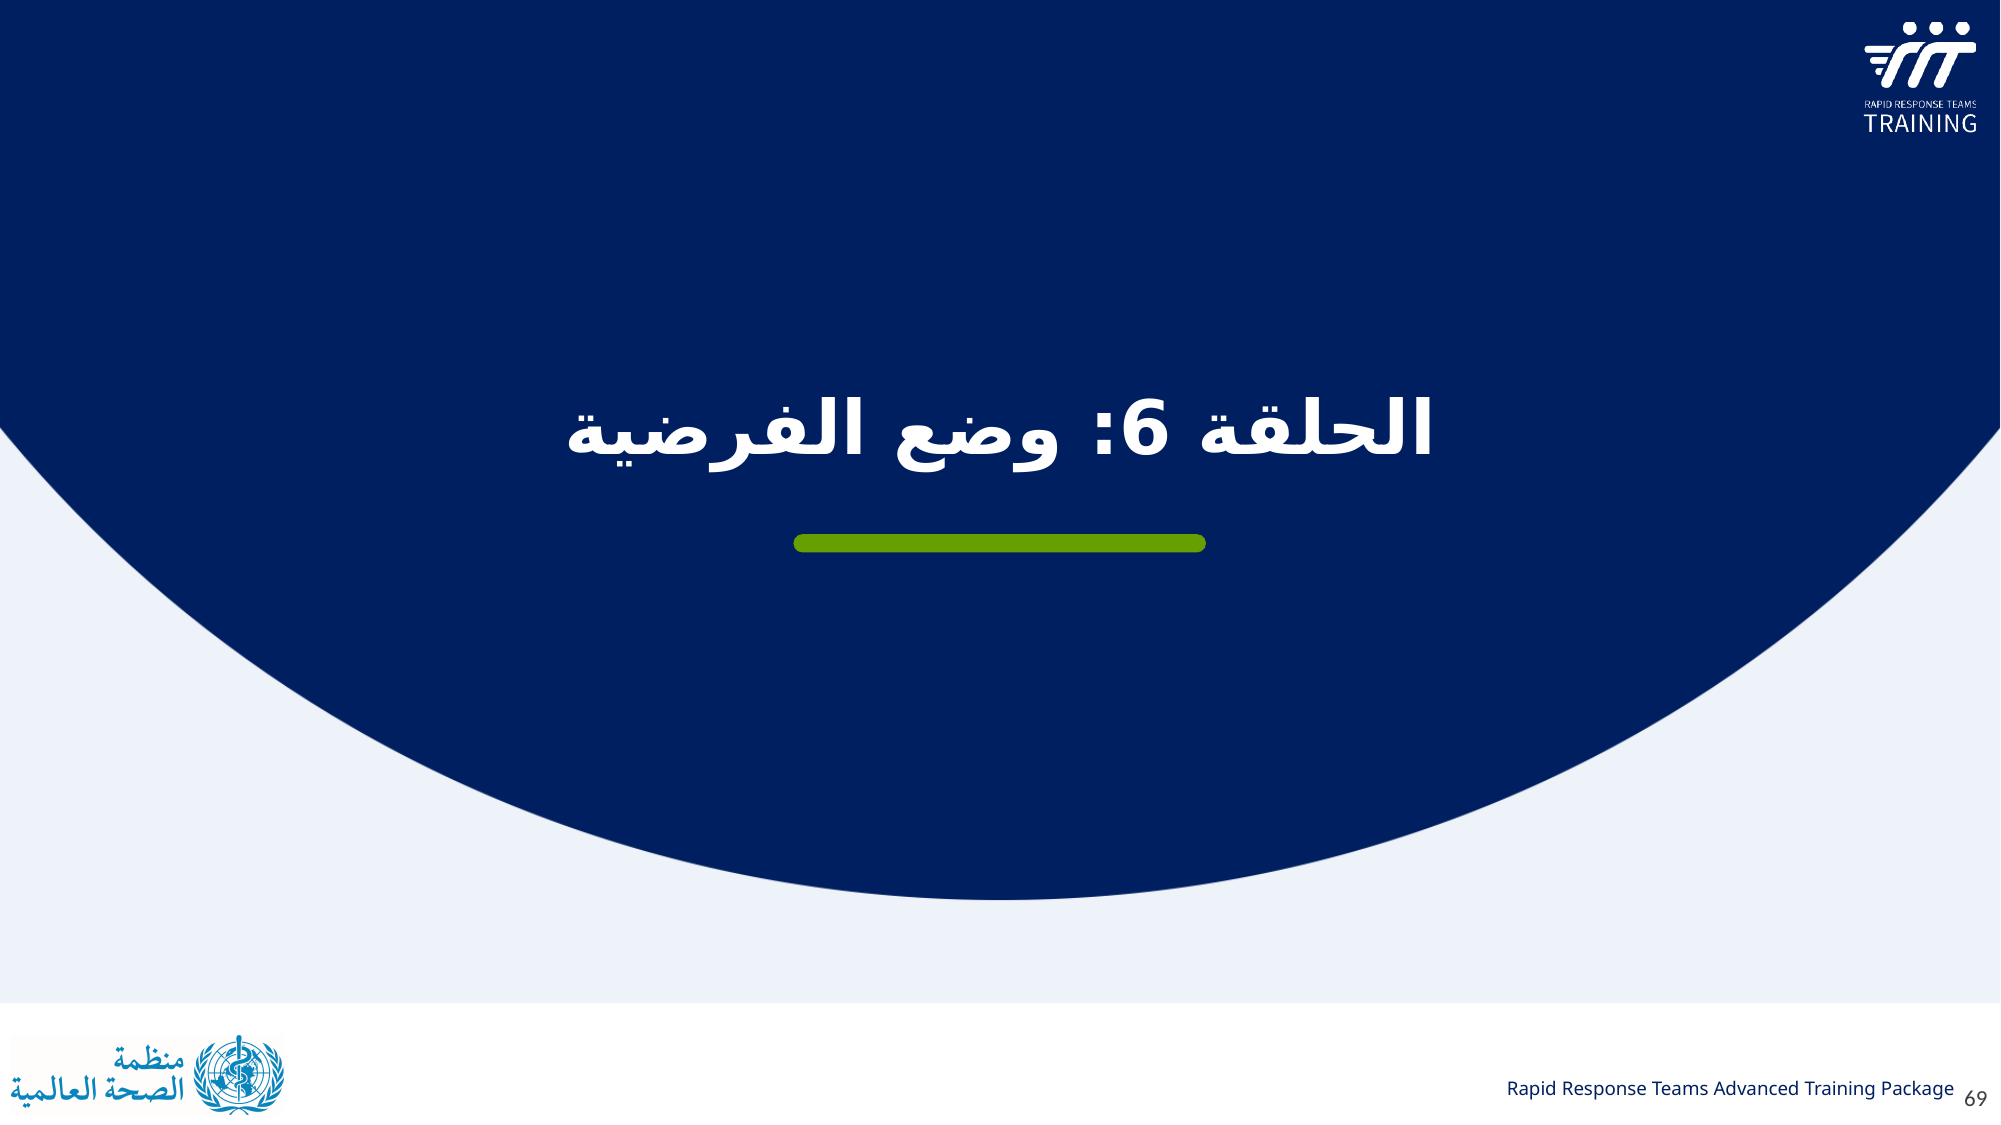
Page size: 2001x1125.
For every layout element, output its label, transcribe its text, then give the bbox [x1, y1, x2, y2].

list الحلقة 6: وضع الفرضية [68, 276, 1932, 585]
picture [11, 1035, 284, 1115]
picture [0, 0, 2001, 1003]
picture [241, 1050, 247, 1059]
